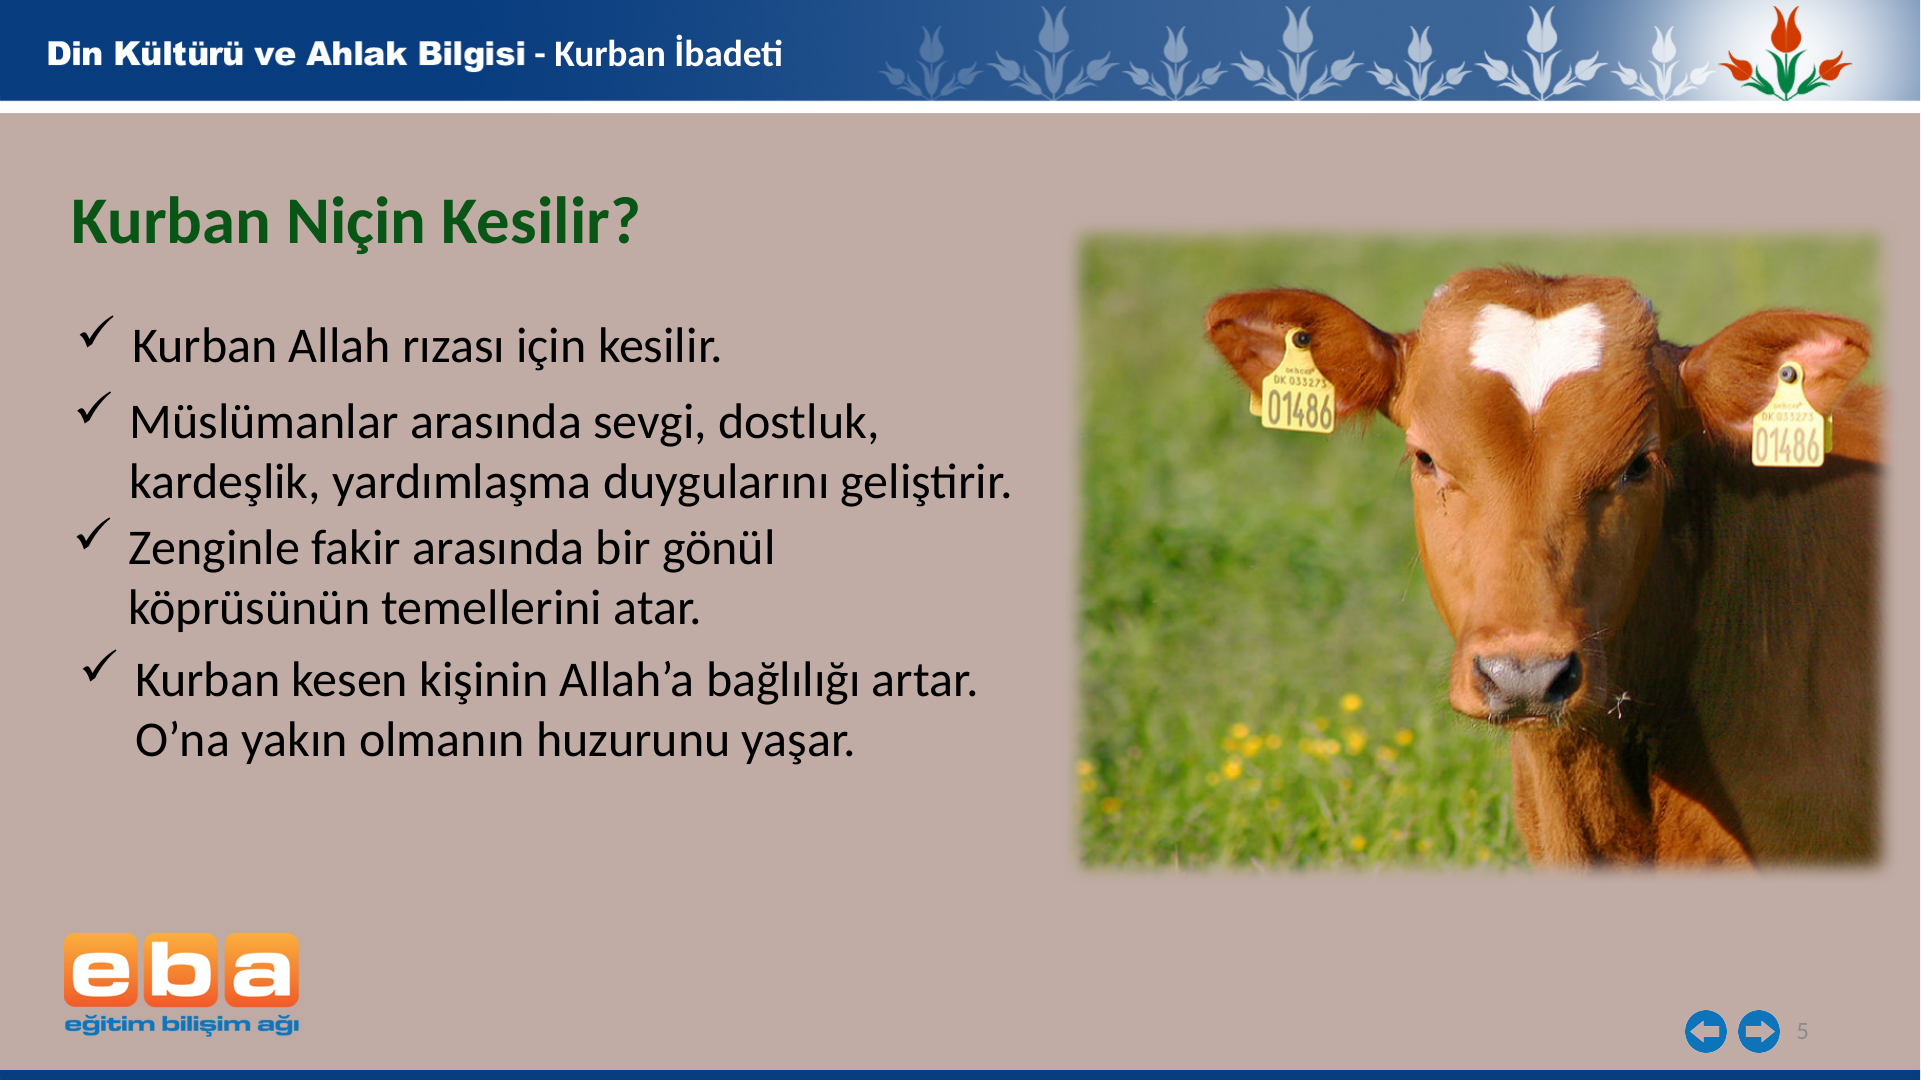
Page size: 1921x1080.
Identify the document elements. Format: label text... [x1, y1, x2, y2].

text_box Müslümanlar arasında sevgi, dostluk, kardeşlik, yardımlaşma duygularını geliştirir. [58, 381, 1040, 516]
text_box Kurban Allah rızası için kesilir. [61, 305, 739, 381]
text_box Zenginle fakir arasında bir gönül köprüsünün temellerini atar. [57, 506, 803, 642]
picture [0, 0, 1921, 1080]
text_box Kurban kesen kişinin Allah’a bağlılığı artar. O’na yakın olmanın huzurunu yaşar. [64, 639, 995, 775]
slide_number 5 [1376, 1000, 1824, 1059]
text_box Kurban Niçin Kesilir? [56, 169, 657, 265]
text_box - Kurban İbadeti [519, 21, 799, 81]
